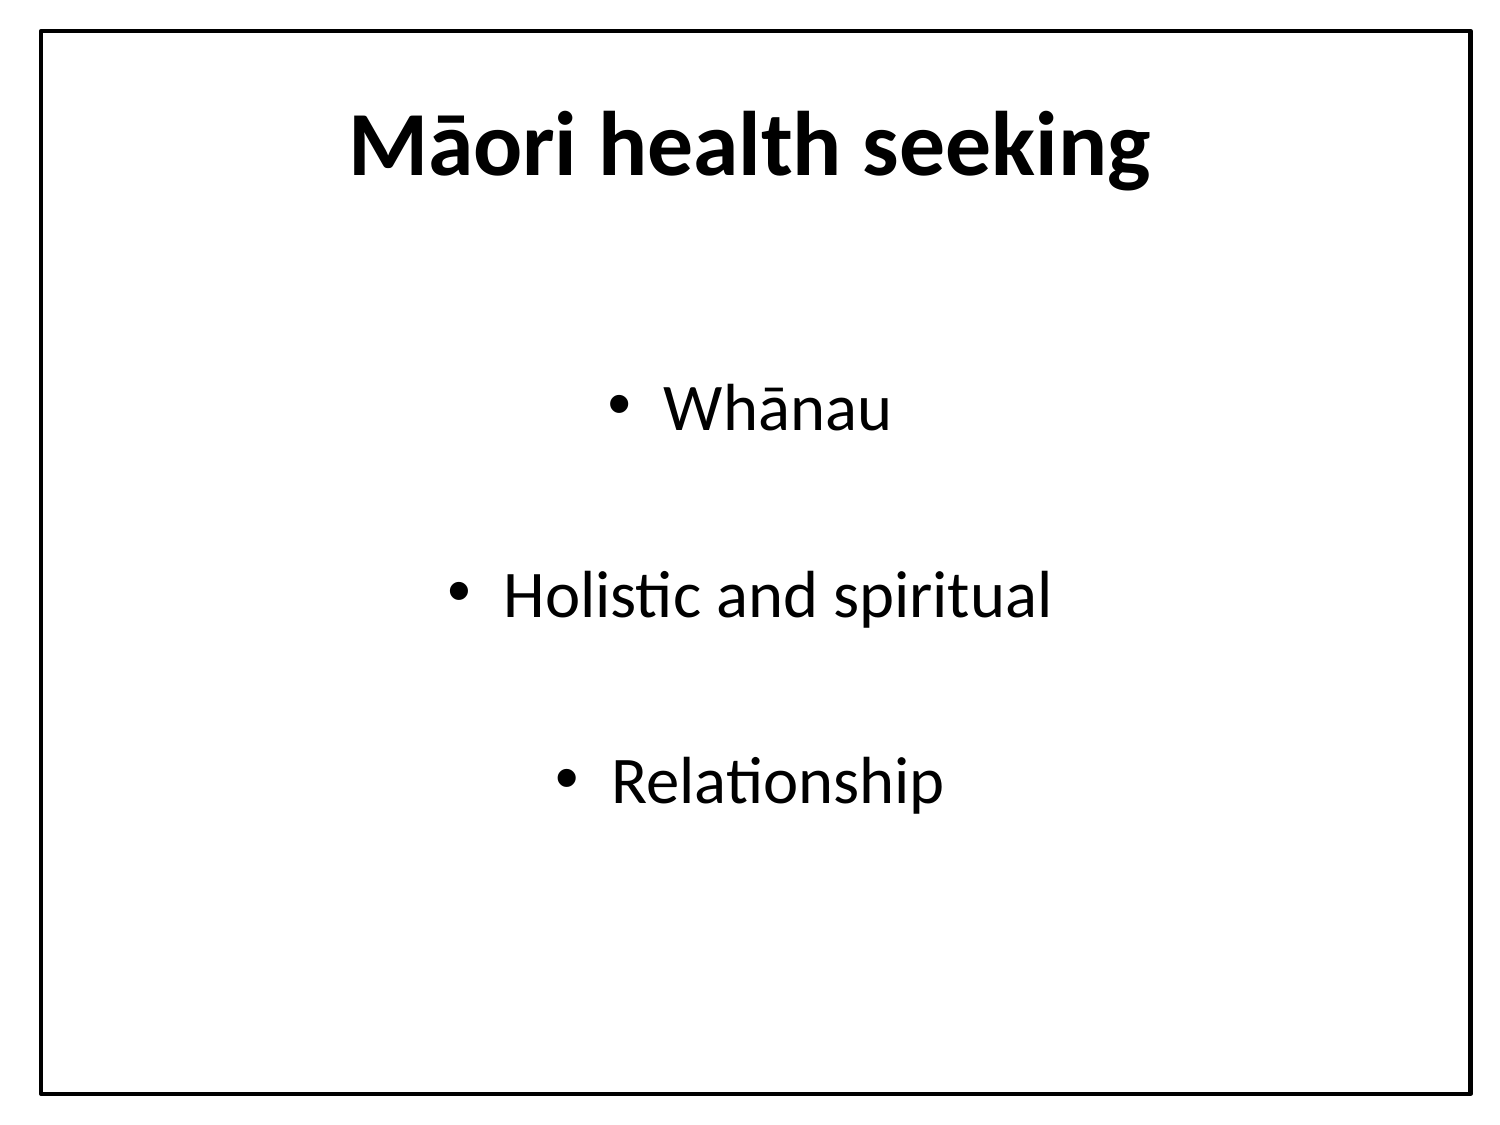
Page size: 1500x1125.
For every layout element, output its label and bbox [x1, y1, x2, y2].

text_box [39, 29, 1473, 1096]
